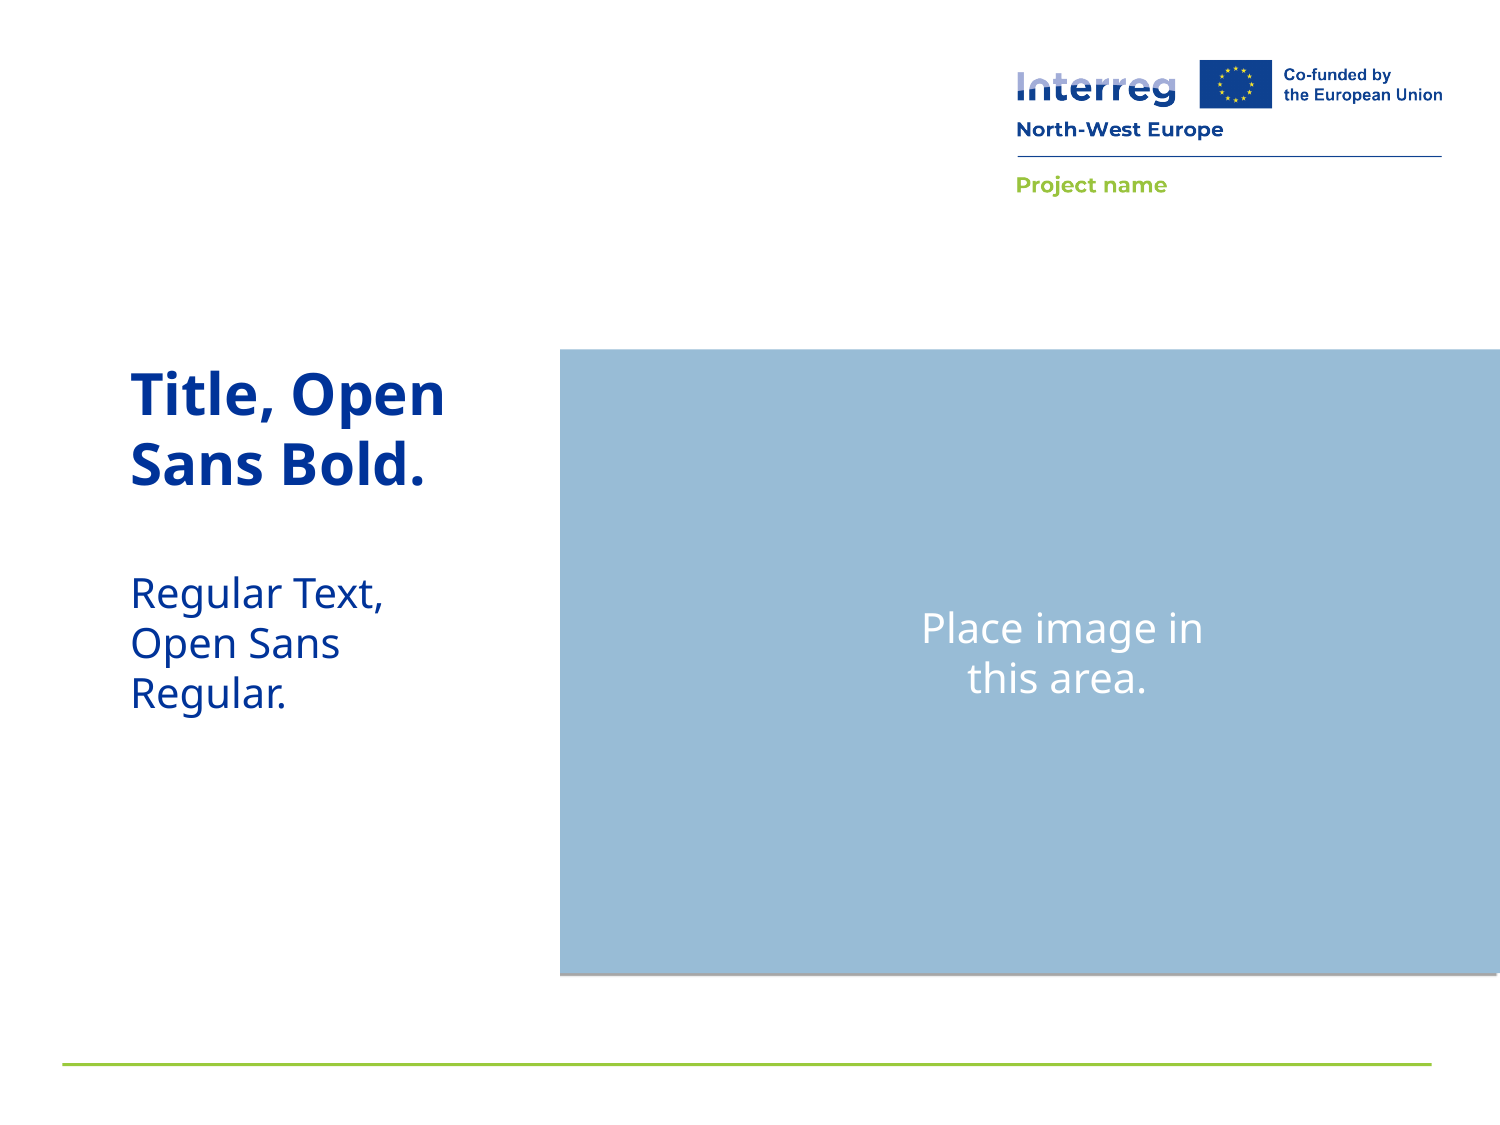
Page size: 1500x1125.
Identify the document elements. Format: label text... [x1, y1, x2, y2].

text_box [560, 349, 1500, 974]
text_box Title, Open Sans Bold. Regular Text, Open Sans Regular. [115, 349, 514, 798]
text_box Place image in this area. [872, 594, 1253, 710]
picture [958, 0, 1500, 252]
